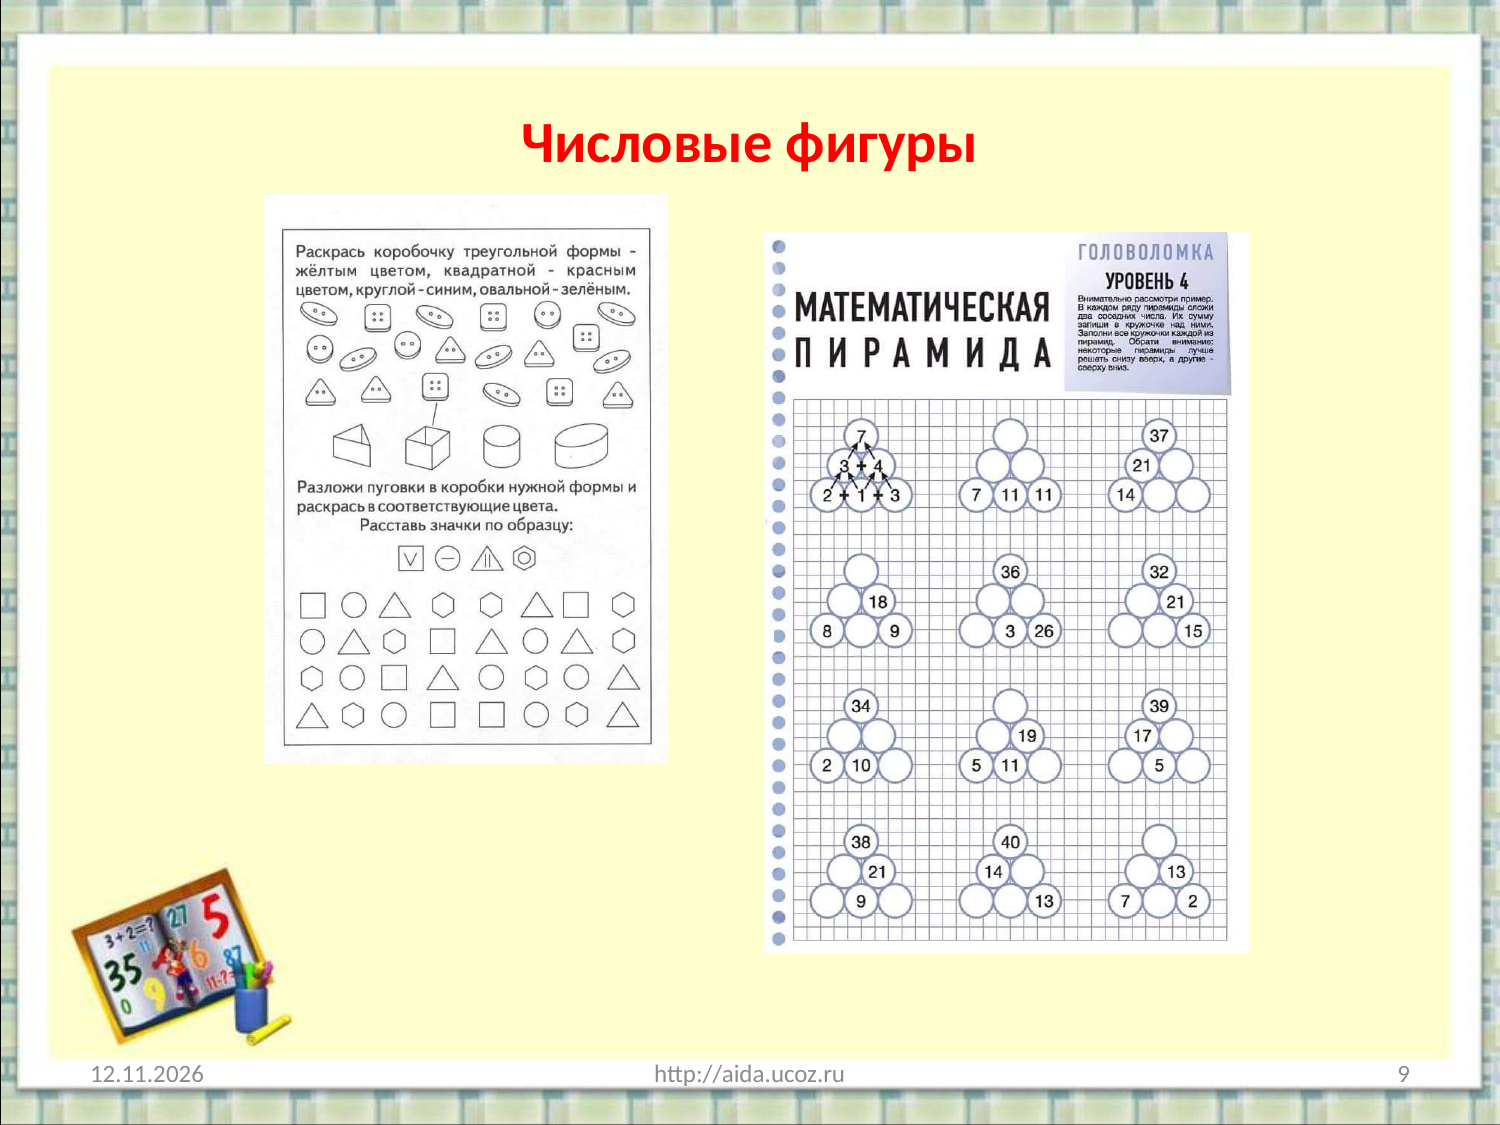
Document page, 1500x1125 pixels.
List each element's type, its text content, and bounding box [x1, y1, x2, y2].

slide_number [75, 1042, 425, 1103]
slide_number 9 [1074, 1042, 1425, 1103]
footer http://aida.ucoz.ru [512, 1042, 988, 1103]
picture [0, 0, 1500, 1125]
title Числовые фигуры [74, 44, 1426, 233]
